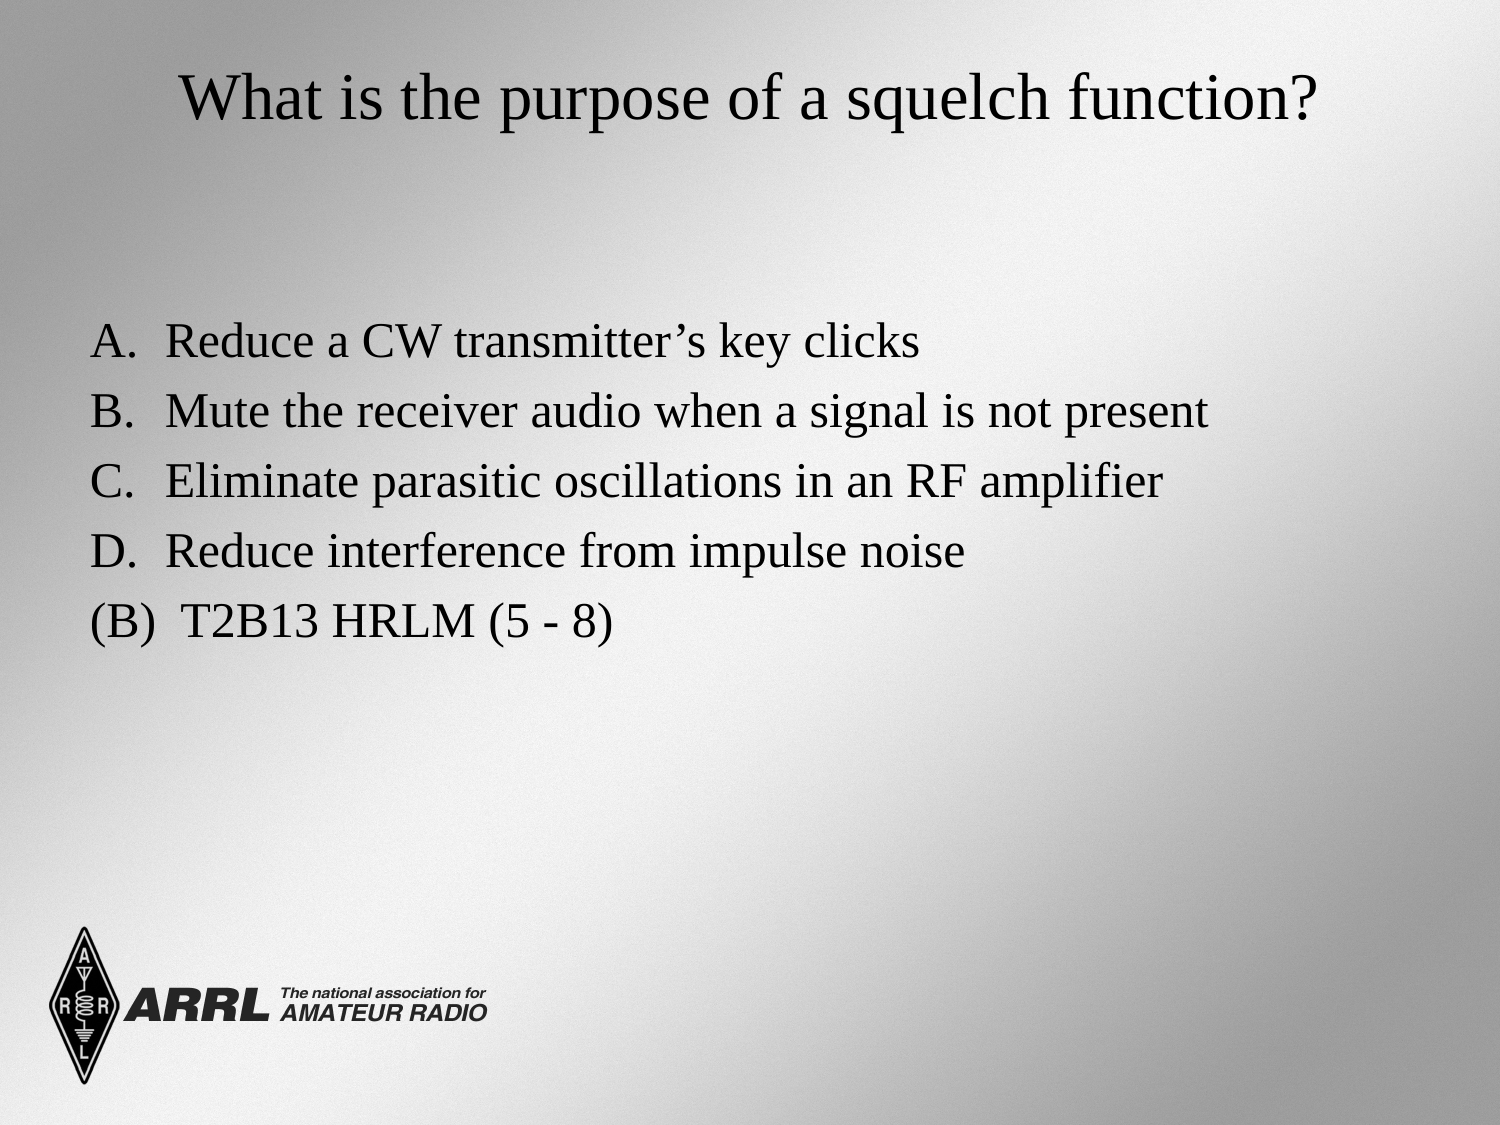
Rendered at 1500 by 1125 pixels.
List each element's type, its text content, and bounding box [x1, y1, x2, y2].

picture [0, 0, 1500, 1125]
title What is the purpose of a squelch function? [75, 45, 1425, 233]
list Reduce a CW transmitter’s key clicks Mute the receiver audio when a signal is not present Eliminate parasitic oscillations in an RF amplifier Reduce interference from impulse noise (B) T2B13 HRLM (5 - 8) [75, 299, 1425, 1005]
